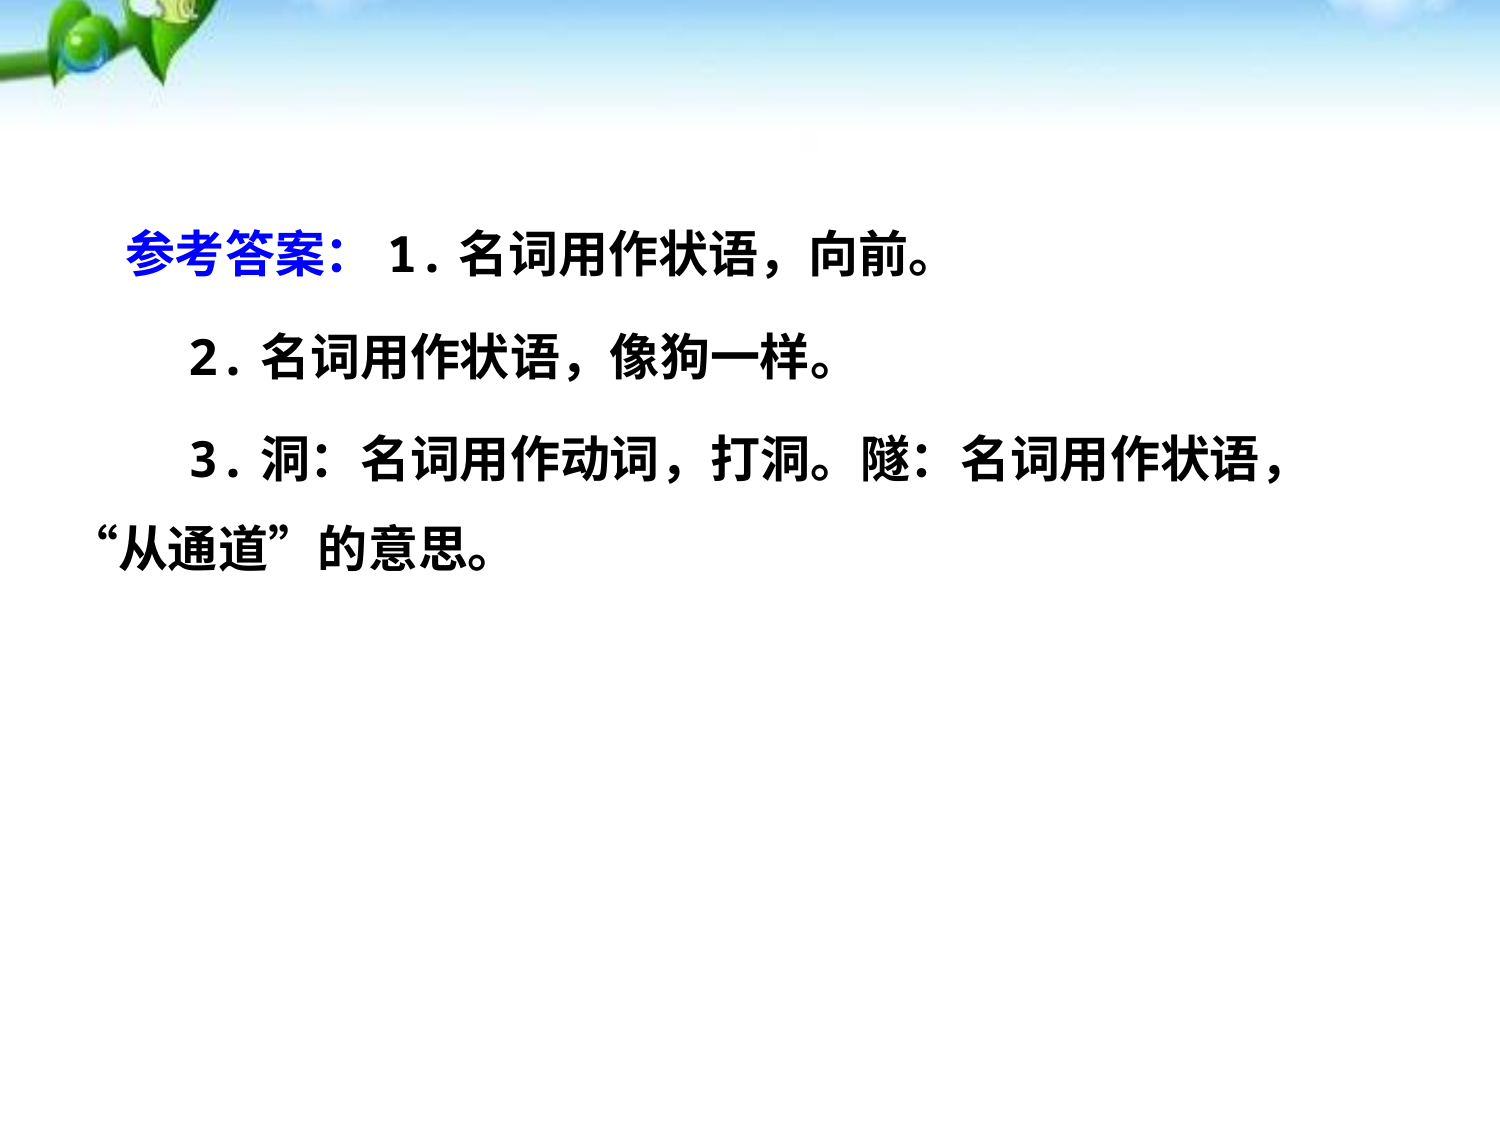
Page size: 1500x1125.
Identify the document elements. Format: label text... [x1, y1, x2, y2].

text_box 参考答案：1.名词用作状语，向前。 2.名词用作状语，像狗一样。 3.洞：名词用作动词，打洞。隧：名词用作状语，“从通道”的意思。 [53, 185, 1419, 585]
picture [0, 0, 1500, 1125]
